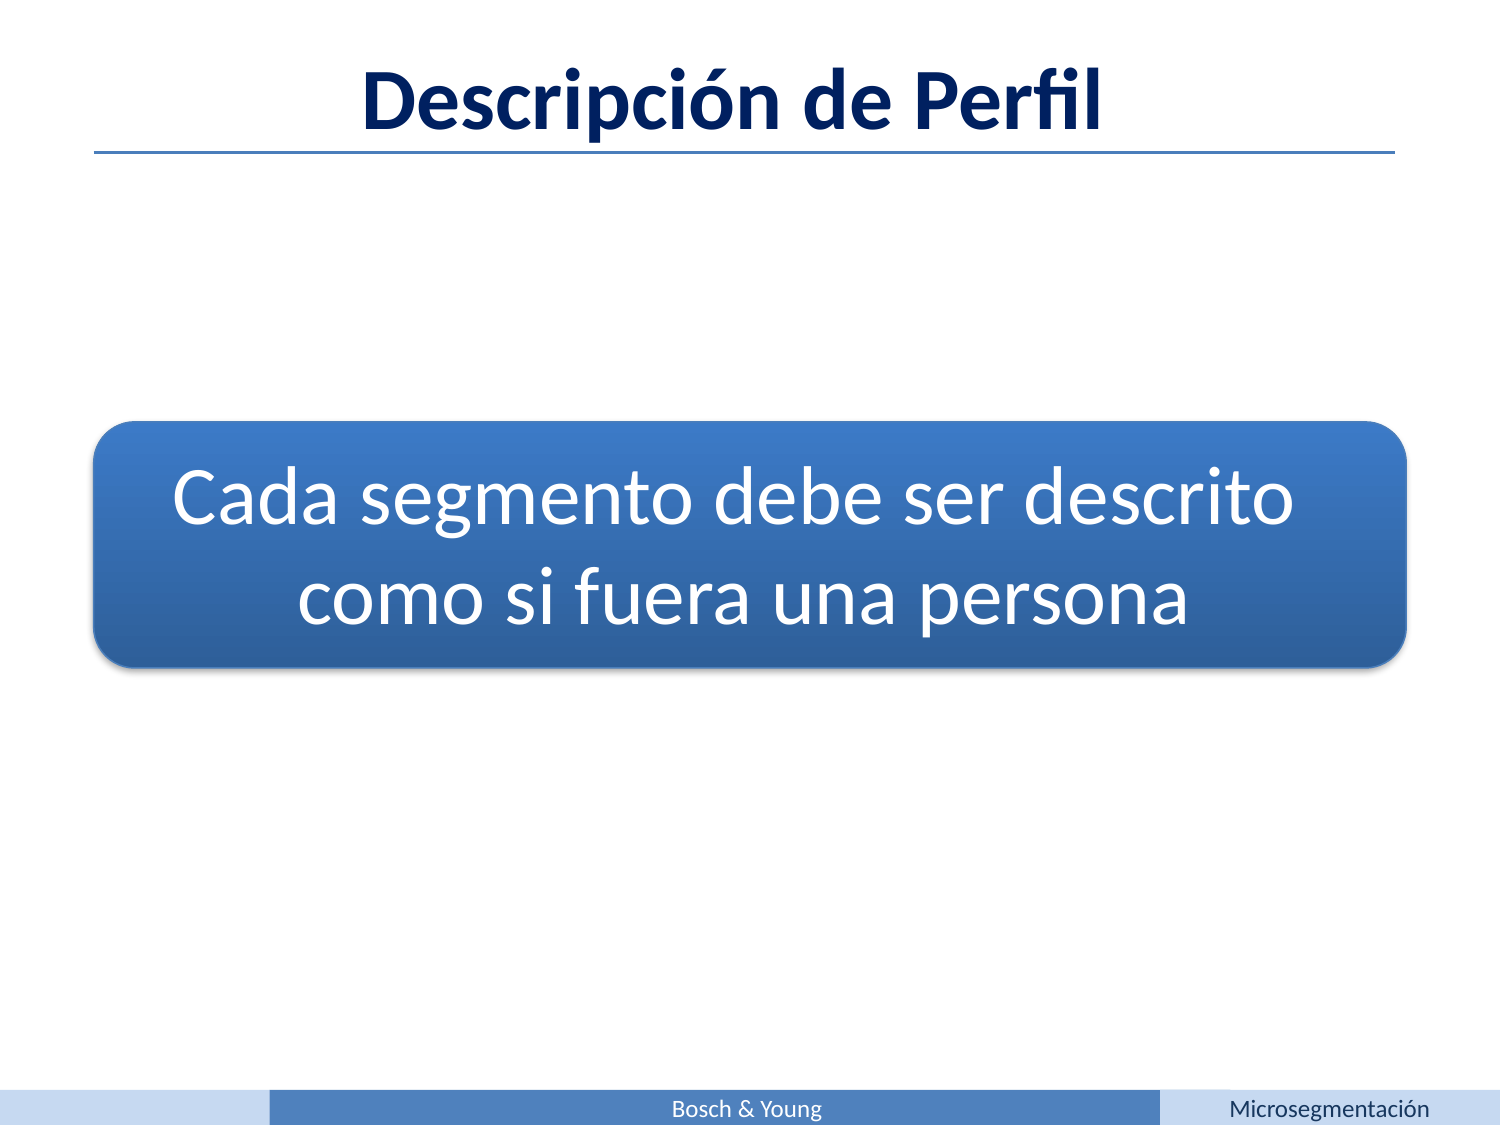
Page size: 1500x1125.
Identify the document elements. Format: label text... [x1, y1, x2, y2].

text_box Microsegmentación [1158, 1088, 1500, 1125]
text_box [58, 421, 1430, 669]
text_box Bosch & Young [272, 1088, 1158, 1125]
text_box Descripción de Perfil [46, 35, 1418, 155]
text_box [0, 1088, 272, 1125]
